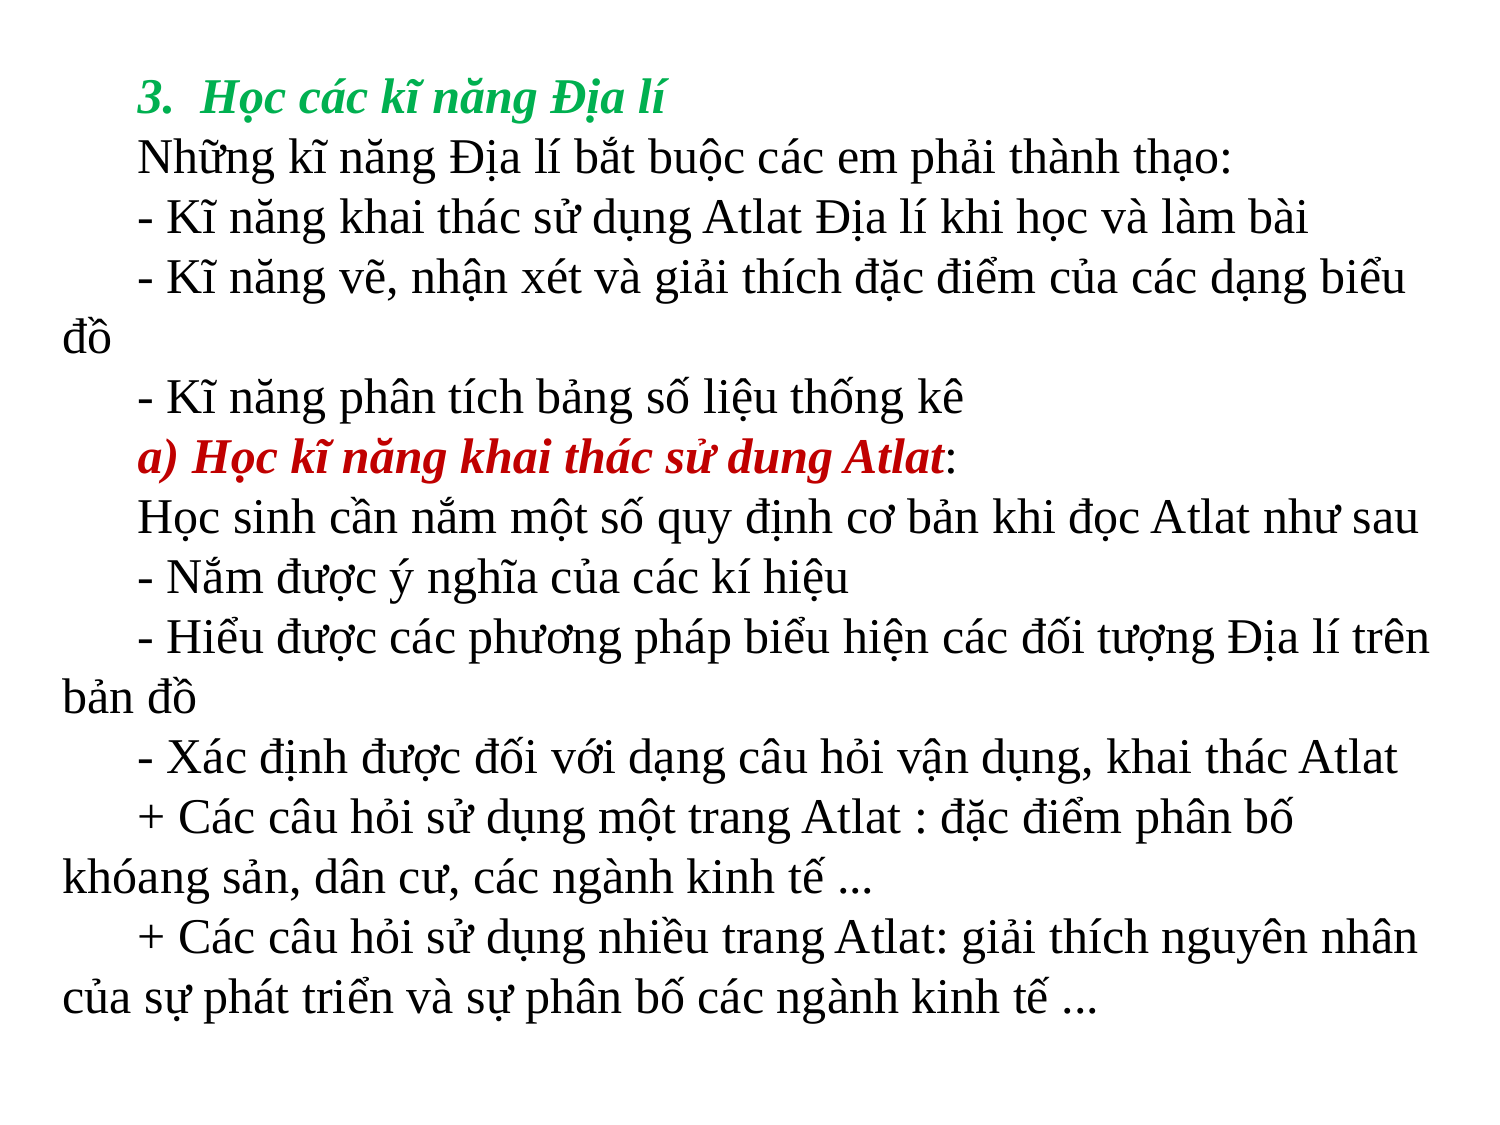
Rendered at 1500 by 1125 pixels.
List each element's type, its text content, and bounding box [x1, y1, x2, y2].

text_box 3. Học các kĩ năng Địa lí Những kĩ năng Địa lí bắt buộc các em phải thành thạo: - Kĩ năng khai thác sử dụng Atlat Địa lí khi học và làm bài - Kĩ năng vẽ, nhận xét và giải thích đặc điểm của các dạng biểu đồ - Kĩ năng phân tích bảng số liệu thống kê a) Học kĩ năng khai thác sử dung Atlat: Học sinh cần nắm một số quy định cơ bản khi đọc Atlat như sau - Nắm được ý nghĩa của các kí hiệu - Hiểu được các phương pháp biểu hiện các đối tượng Địa lí trên bản đồ - Xác định được đối với dạng câu hỏi vận dụng, khai thác Atlat + Các câu hỏi sử dụng một trang Atlat : đặc điểm phân bố khóang sản, dân cư, các ngành kinh tế ... + Các câu hỏi sử dụng nhiều trang Atlat: giải thích nguyên nhân của sự phát triển và sự phân bố các ngành kinh tế ... [47, 55, 1453, 1031]
